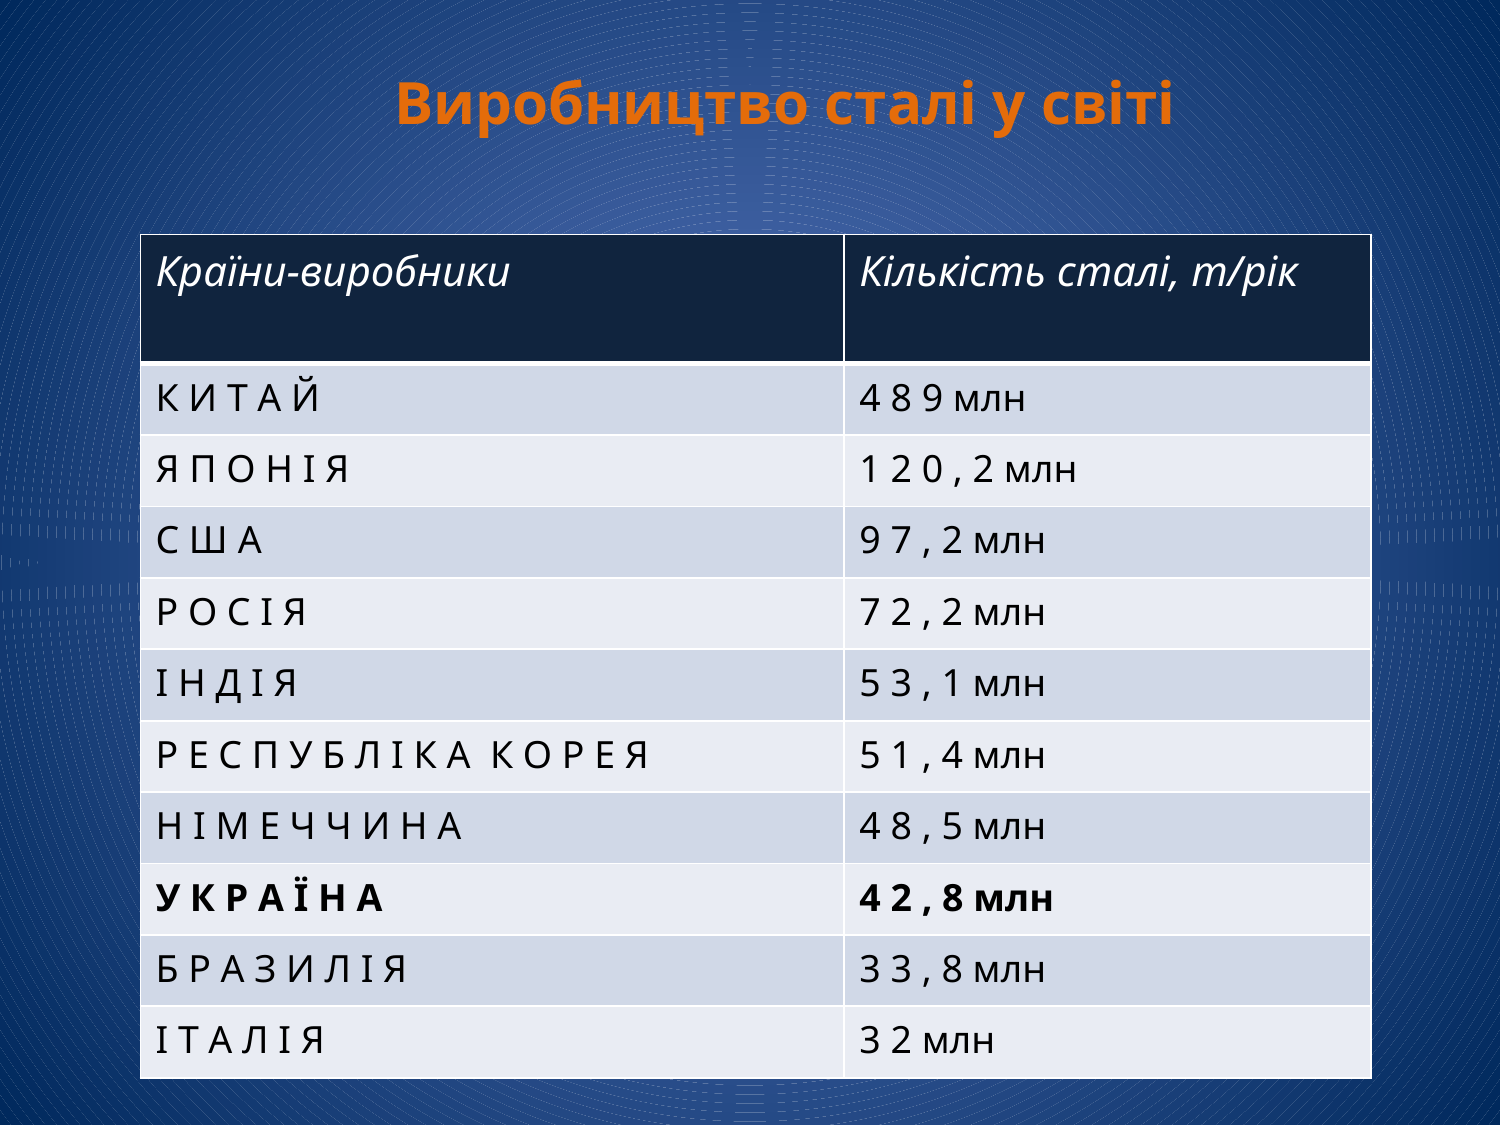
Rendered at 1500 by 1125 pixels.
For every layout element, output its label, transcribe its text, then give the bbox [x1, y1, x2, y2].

table_cell 5 3 , 1 млн [845, 650, 1370, 720]
table_cell 4 8 , 5 млн [845, 793, 1370, 863]
table_cell І Н Д І Я [141, 650, 843, 720]
table_cell І Т А Л І Я [141, 1007, 843, 1077]
table_cell Я П О Н І Я [141, 436, 843, 506]
table_cell Н І М Е Ч Ч И Н А [141, 793, 843, 863]
table_cell Р О С І Я [141, 579, 843, 648]
table_cell 1 2 0 , 2 млн [845, 436, 1370, 506]
table_cell У К Р А Ї Н А [141, 864, 843, 934]
table_cell 3 3 , 8 млн [845, 936, 1370, 1005]
table_cell 5 1 , 4 млн [845, 722, 1370, 791]
table_cell 4 2 , 8 млн [845, 864, 1370, 934]
text_box Виробництво сталі у світі [105, 58, 1465, 144]
table_cell 4 8 9 млн [845, 366, 1370, 434]
table_cell 3 2 млн [845, 1007, 1370, 1077]
table_header Країни-виробники [141, 235, 843, 361]
table_cell С Ш А [141, 507, 843, 577]
table_cell Р Е С П У Б Л І К А К О Р Е Я [141, 722, 843, 791]
table_header Кількість сталі, т/рік [845, 235, 1370, 361]
table_cell 9 7 , 2 млн [845, 507, 1370, 577]
table_cell К И Т А Й [141, 366, 843, 434]
table_cell Б Р А З И Л І Я [141, 936, 843, 1005]
table_cell 7 2 , 2 млн [845, 579, 1370, 648]
